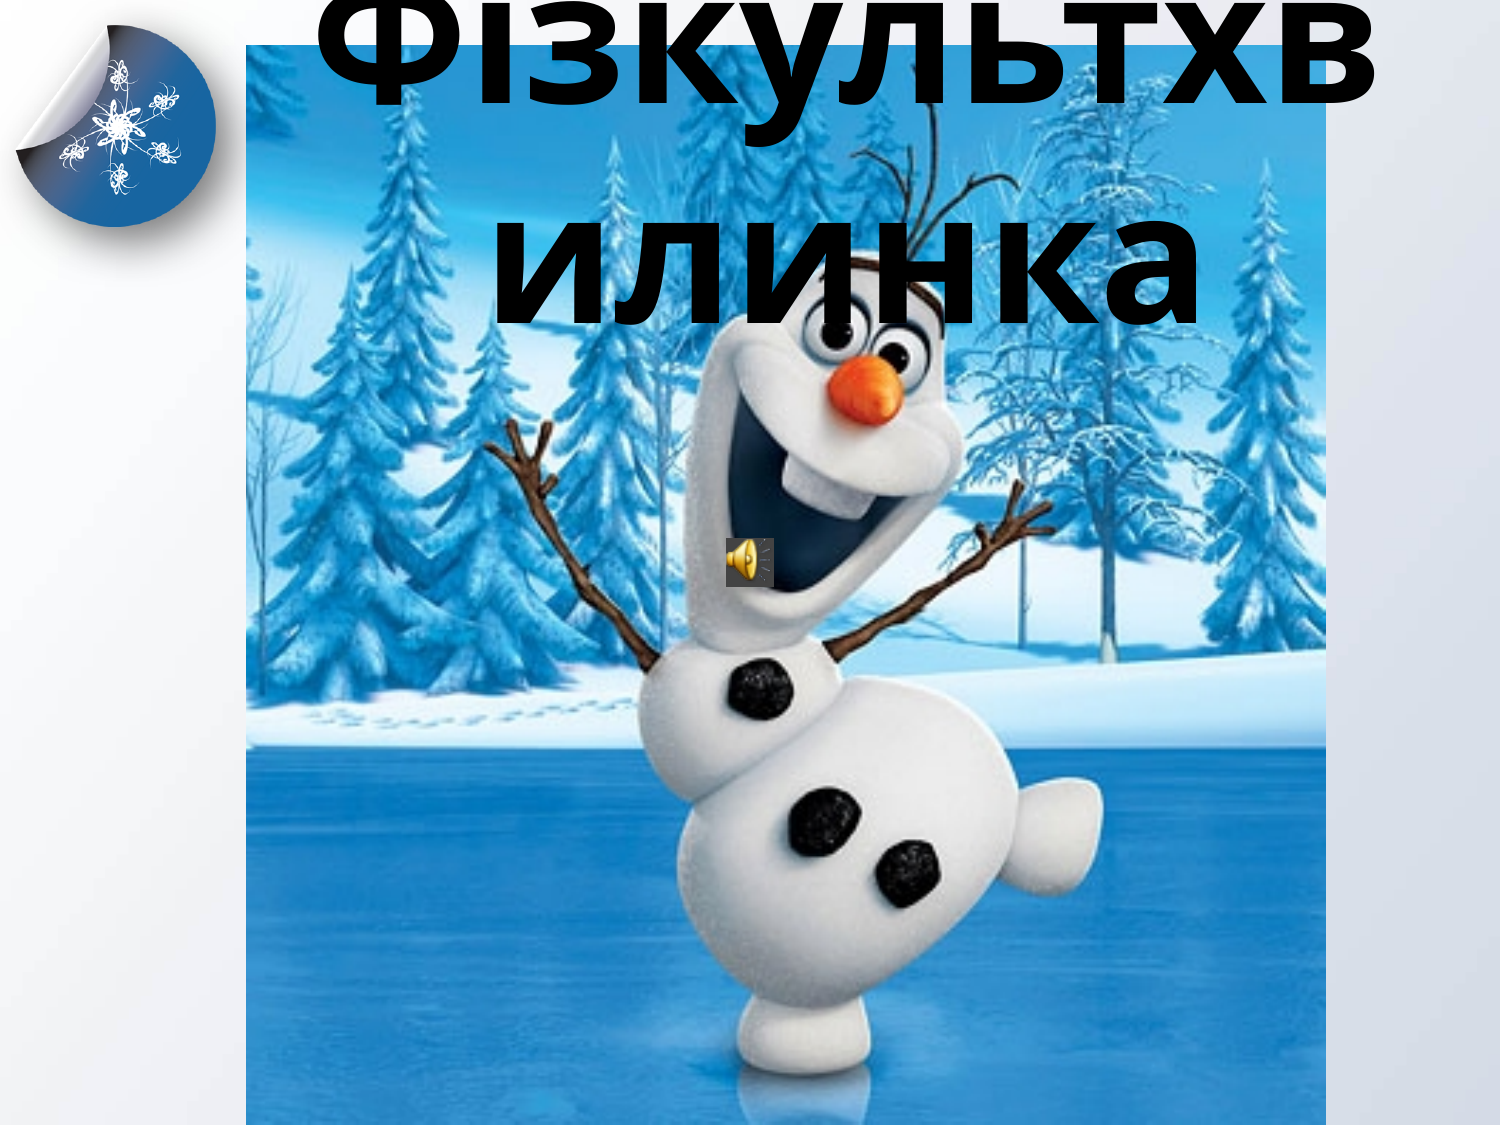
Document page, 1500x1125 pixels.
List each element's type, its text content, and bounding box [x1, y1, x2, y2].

picture [0, 0, 1500, 1125]
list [245, 45, 1326, 1125]
picture [724, 537, 776, 588]
title Фізкультхвилинка [1327, 46, 1449, 235]
